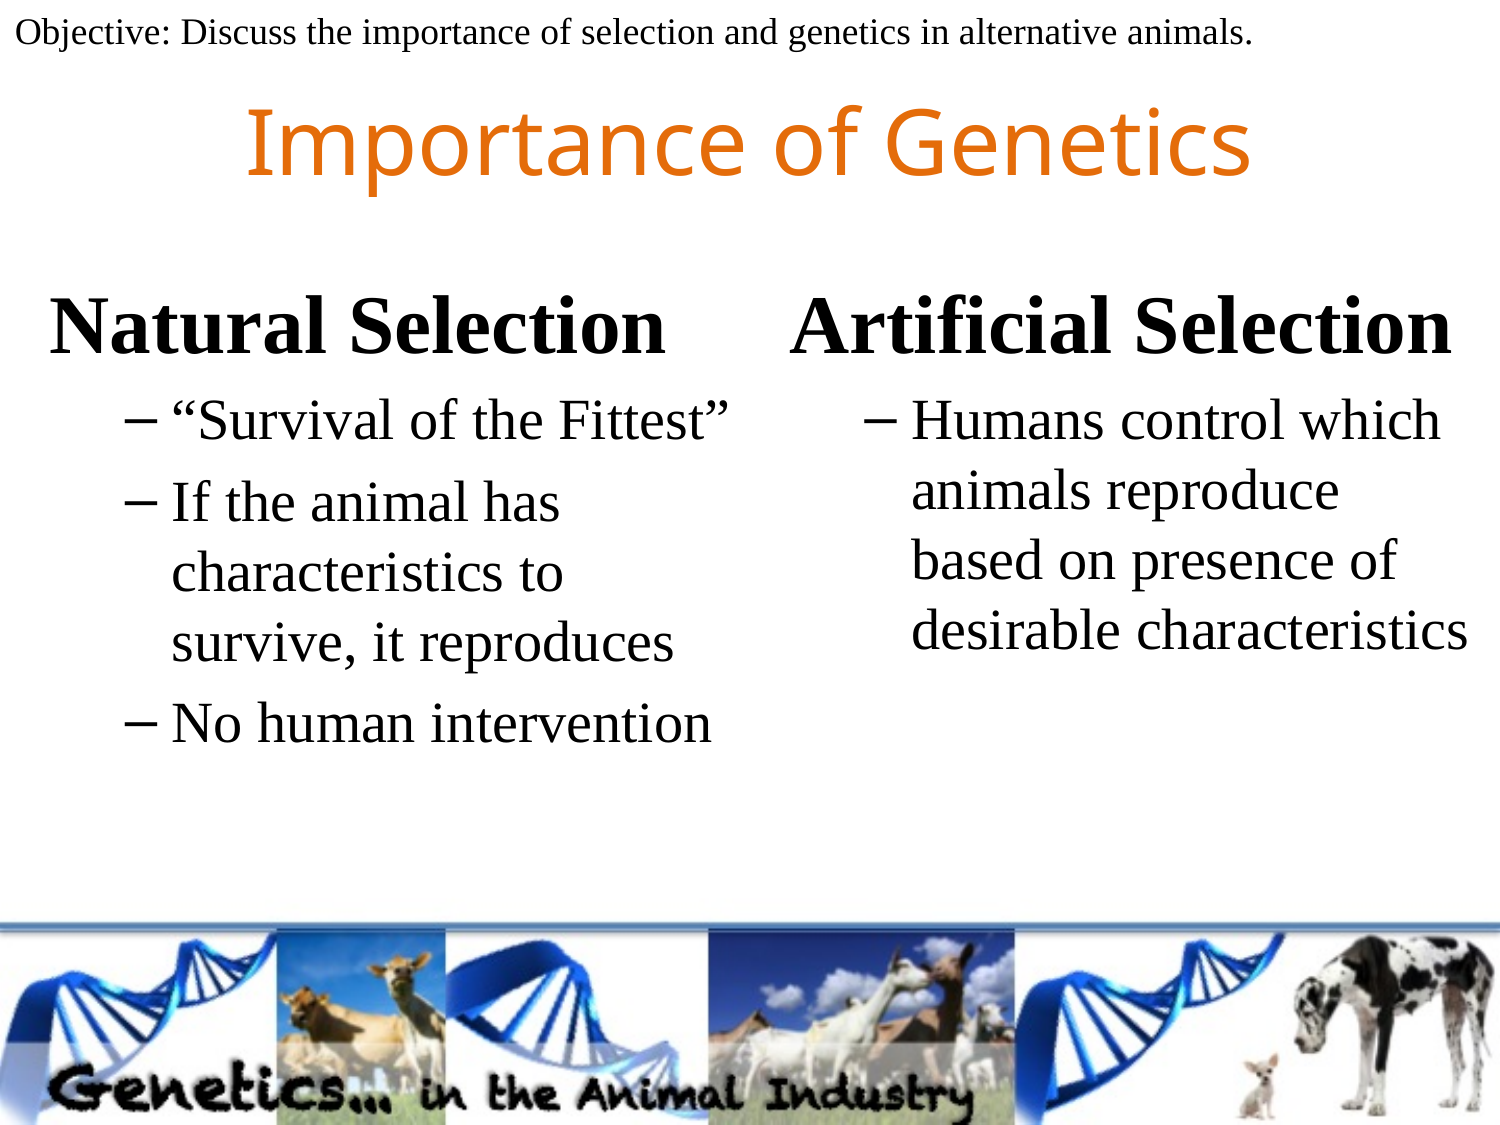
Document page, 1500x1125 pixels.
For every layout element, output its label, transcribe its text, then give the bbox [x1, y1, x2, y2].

text_box Artificial Selection Humans control which animals reproduce based on presence of desirable characteristics [774, 262, 1490, 1005]
title Importance of Genetics [75, 45, 1425, 233]
picture [0, 0, 1500, 1125]
text_box Objective: Discuss the importance of selection and genetics in alternative animals. [0, 0, 1277, 60]
list Natural Selection “Survival of the Fittest” If the animal has characteristics to survive, it reproduces No human intervention [34, 262, 750, 1005]
